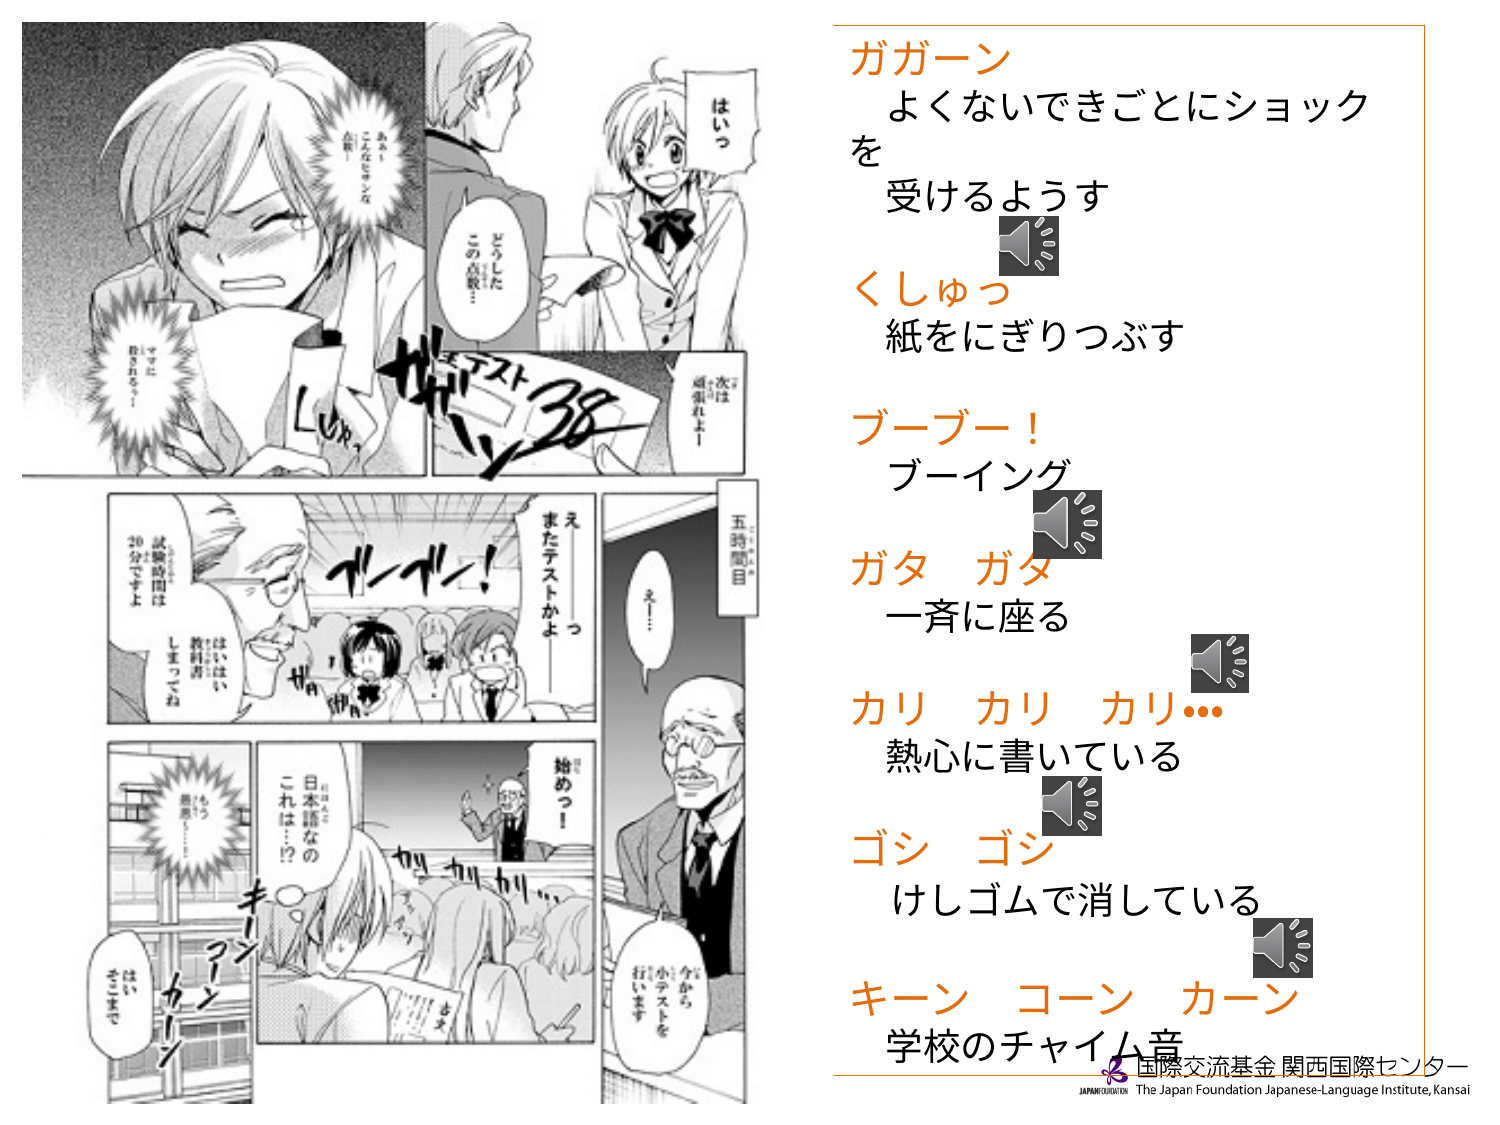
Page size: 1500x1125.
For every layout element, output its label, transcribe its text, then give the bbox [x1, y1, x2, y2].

picture [1040, 774, 1104, 838]
picture [1251, 916, 1315, 979]
picture [1069, 1047, 1477, 1102]
picture [1031, 489, 1103, 561]
text_box ガガーン よくないできごとにショックを 受けるようす くしゅっ 紙をにぎりつぶす ブーブー！ ブーイング ガタ ガタ 一斉に座る カリ カリ カリ・・・ 熱心に書いている ゴシ ゴシ けしゴムで消している キーン コーン カーン 学校のチャイム音 [838, 25, 1425, 1076]
picture [997, 214, 1061, 277]
picture [22, 21, 834, 1104]
picture [1189, 633, 1251, 694]
